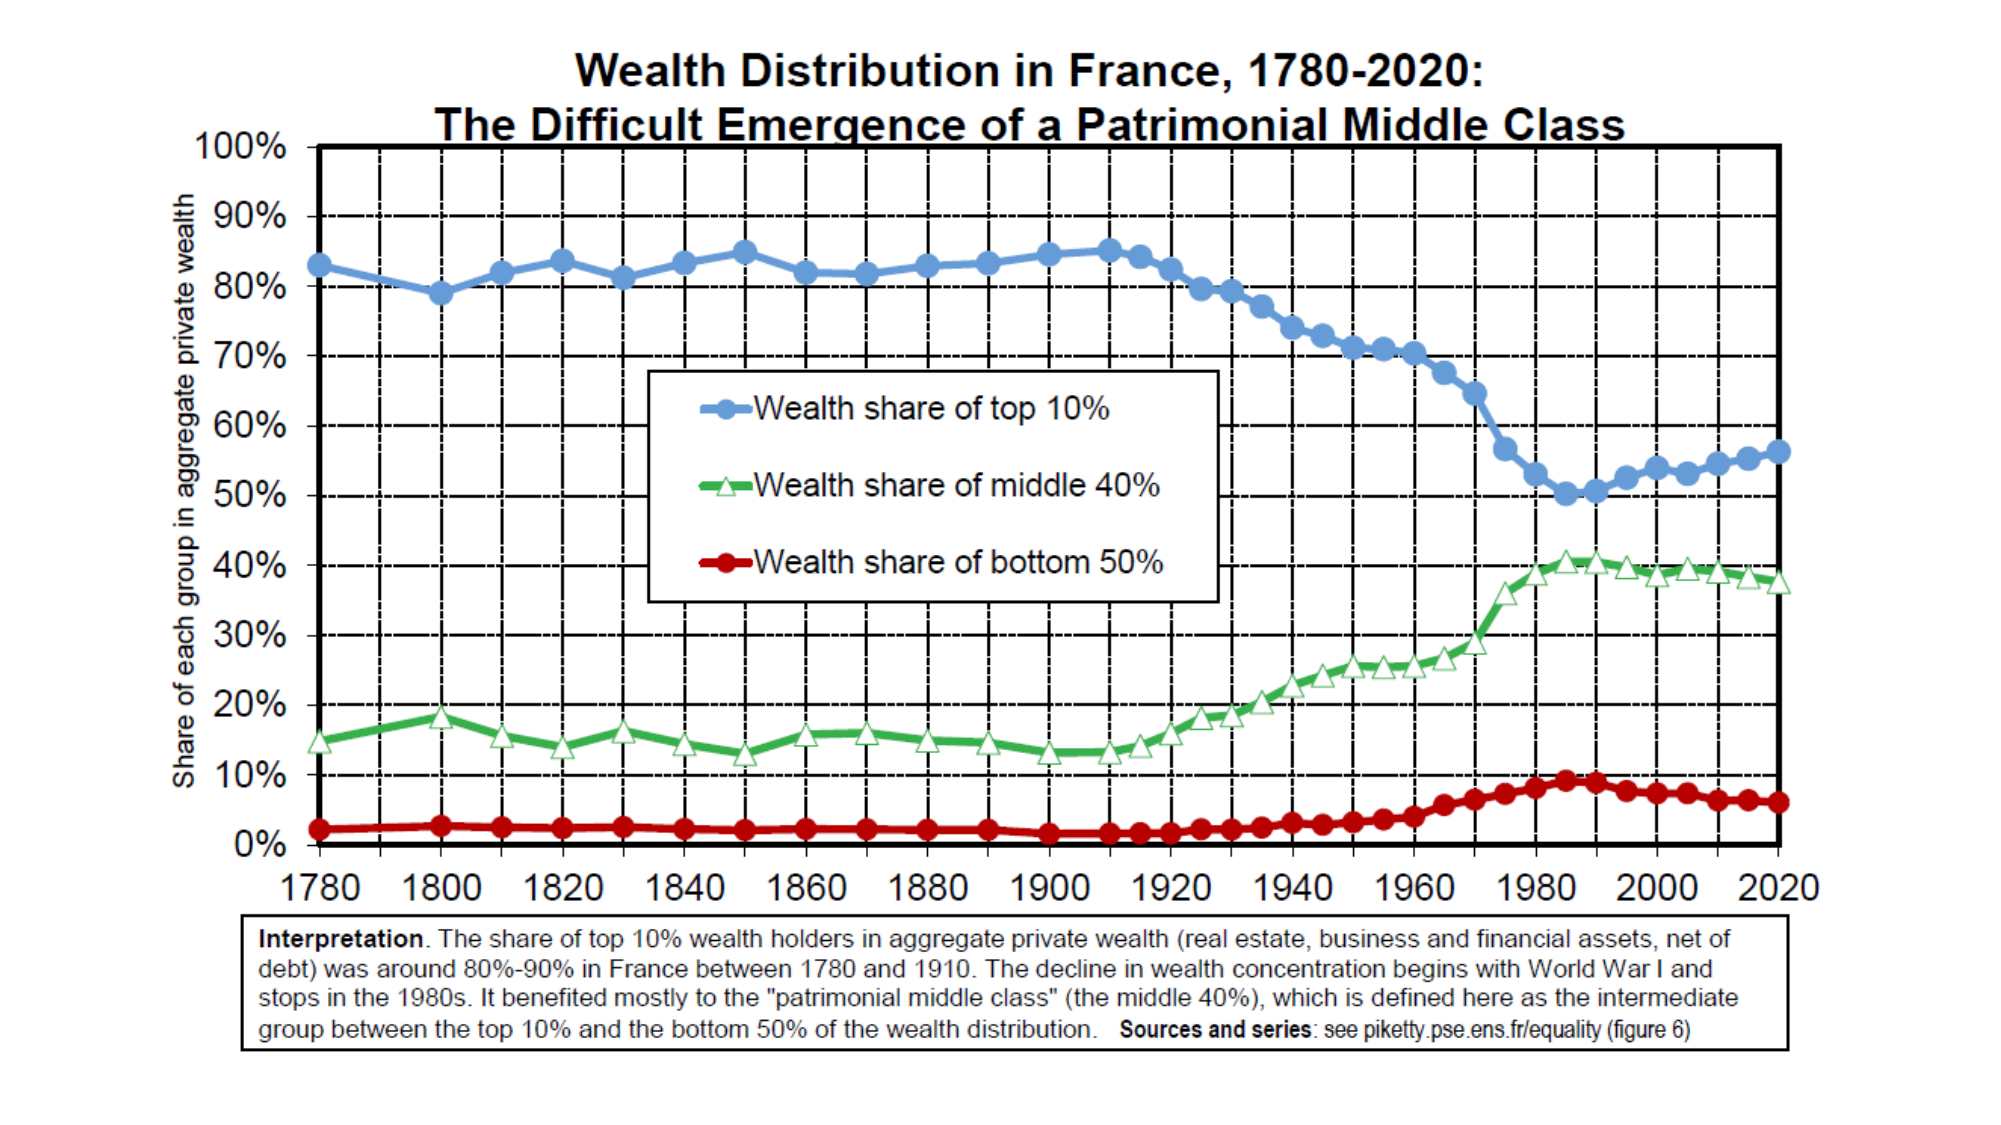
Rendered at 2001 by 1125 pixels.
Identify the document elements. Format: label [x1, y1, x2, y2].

picture [117, 0, 1883, 1125]
